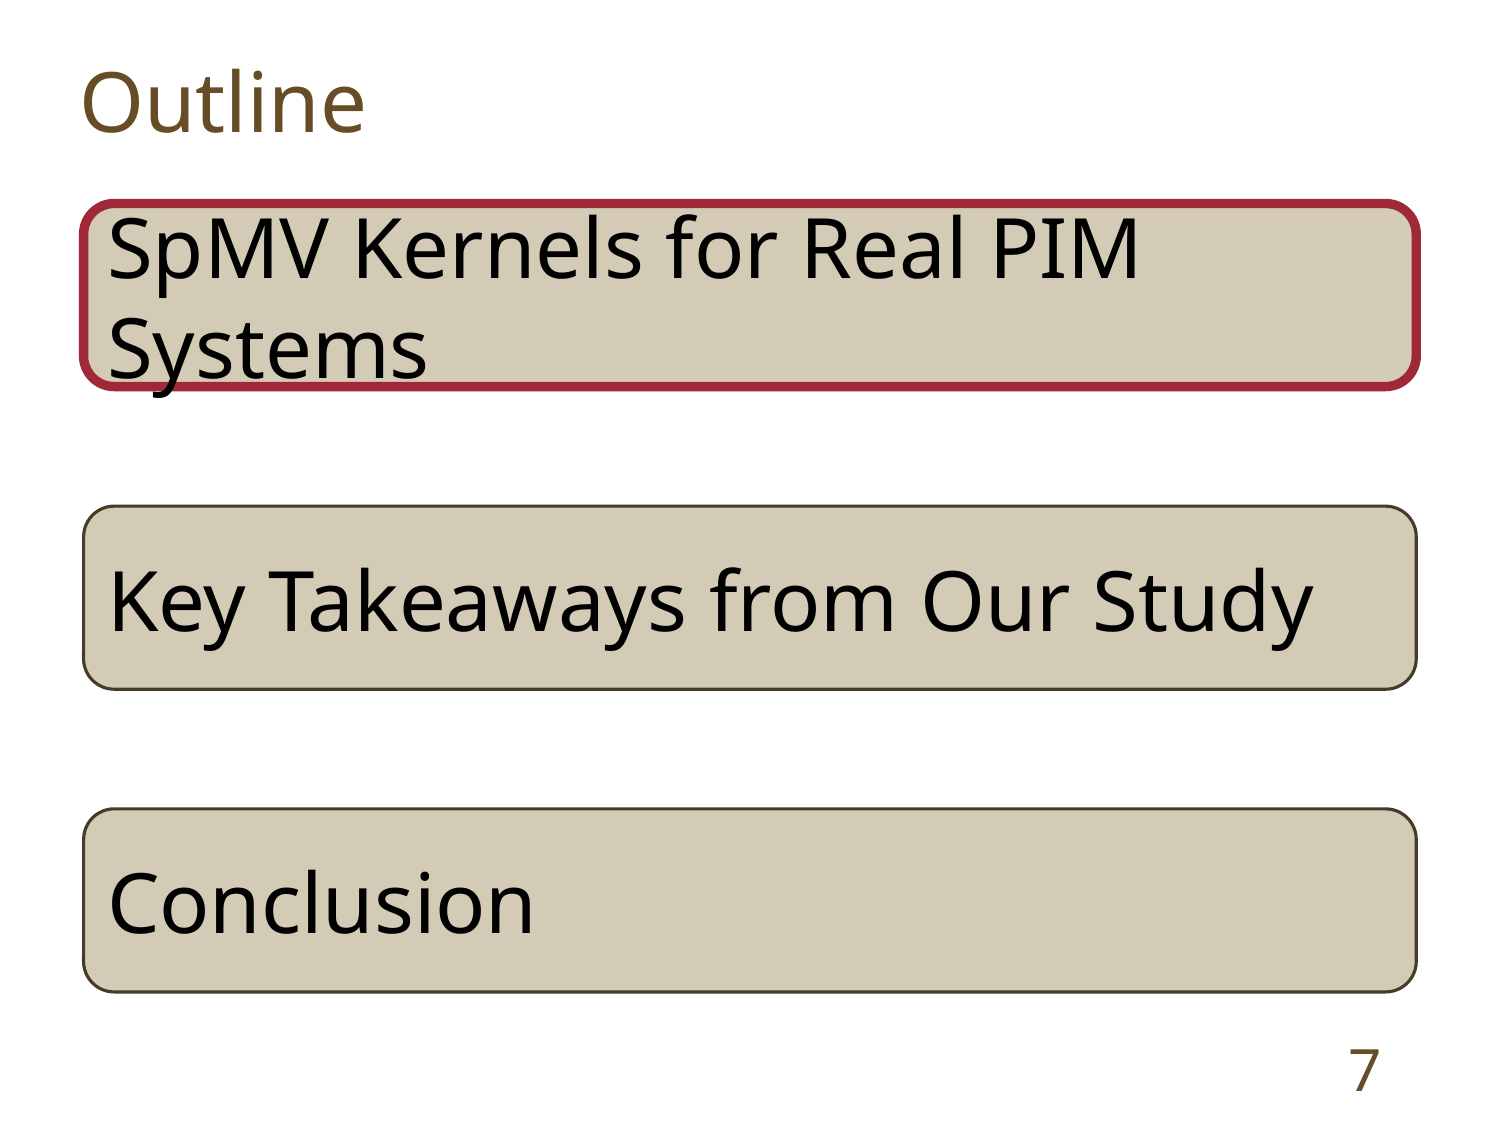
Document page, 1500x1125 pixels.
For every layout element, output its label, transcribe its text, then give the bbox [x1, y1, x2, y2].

text_box Outline [64, 36, 1358, 175]
text_box Conclusion [82, 807, 1418, 993]
slide_number 7 [1059, 1042, 1397, 1103]
text_box Key Takeaways from Our Study [82, 505, 1418, 691]
text_box SpMV Kernels for Real PIM Systems [82, 202, 1418, 388]
